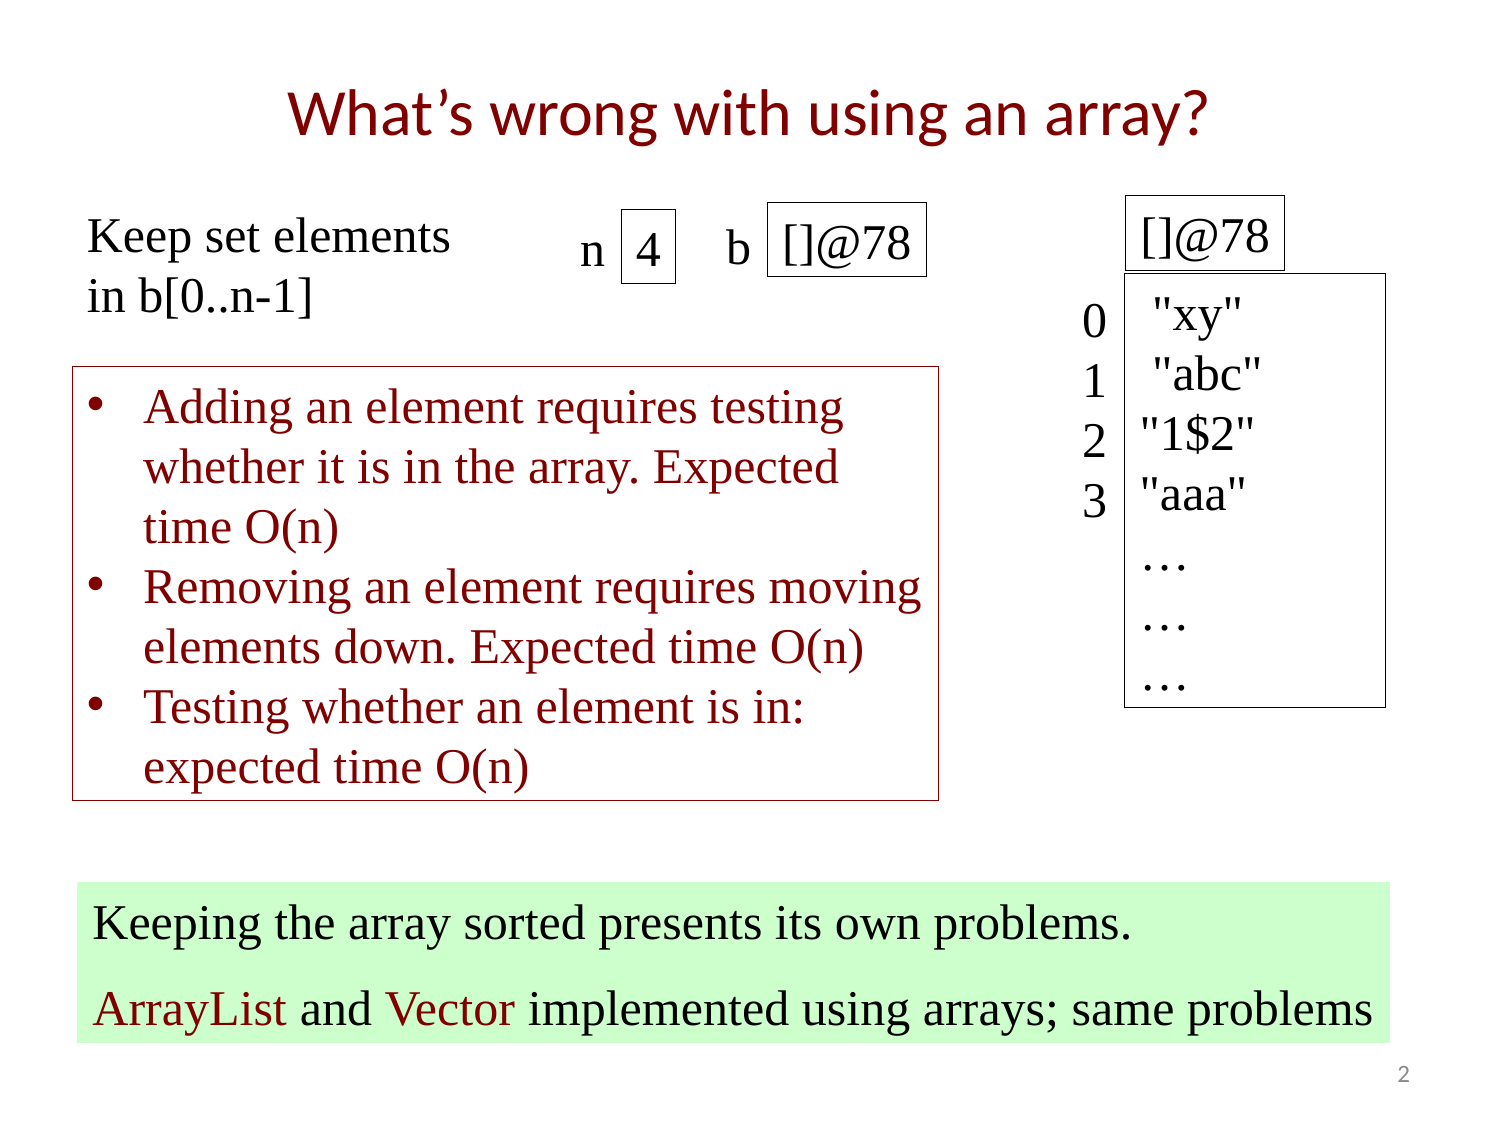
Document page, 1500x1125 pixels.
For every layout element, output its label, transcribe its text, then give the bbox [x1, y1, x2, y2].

title What’s wrong with using an array? [112, 61, 1388, 157]
text_box []@78 [1125, 195, 1285, 271]
text_box Keep set elements in b[0..n-1] [72, 195, 490, 331]
text_box n [565, 209, 621, 285]
text_box "xy" "abc" "1$2" "aaa" … … … [1124, 273, 1386, 708]
text_box b [711, 207, 767, 282]
text_box 4 [621, 209, 676, 284]
text_box Keeping the array sorted presents its own problems. ArrayList and Vector implemented using arrays; same problems [78, 882, 1389, 1043]
text_box Adding an element requires testing whether it is in the array. Expected time O(n) Removing an element requires moving elements down. Expected time O(n) Testing whether an element is in: expected time O(n) [72, 366, 939, 801]
text_box []@78 [767, 202, 927, 277]
slide_number 2 [1074, 1042, 1425, 1103]
text_box 0 1 2 3 [1067, 280, 1183, 596]
